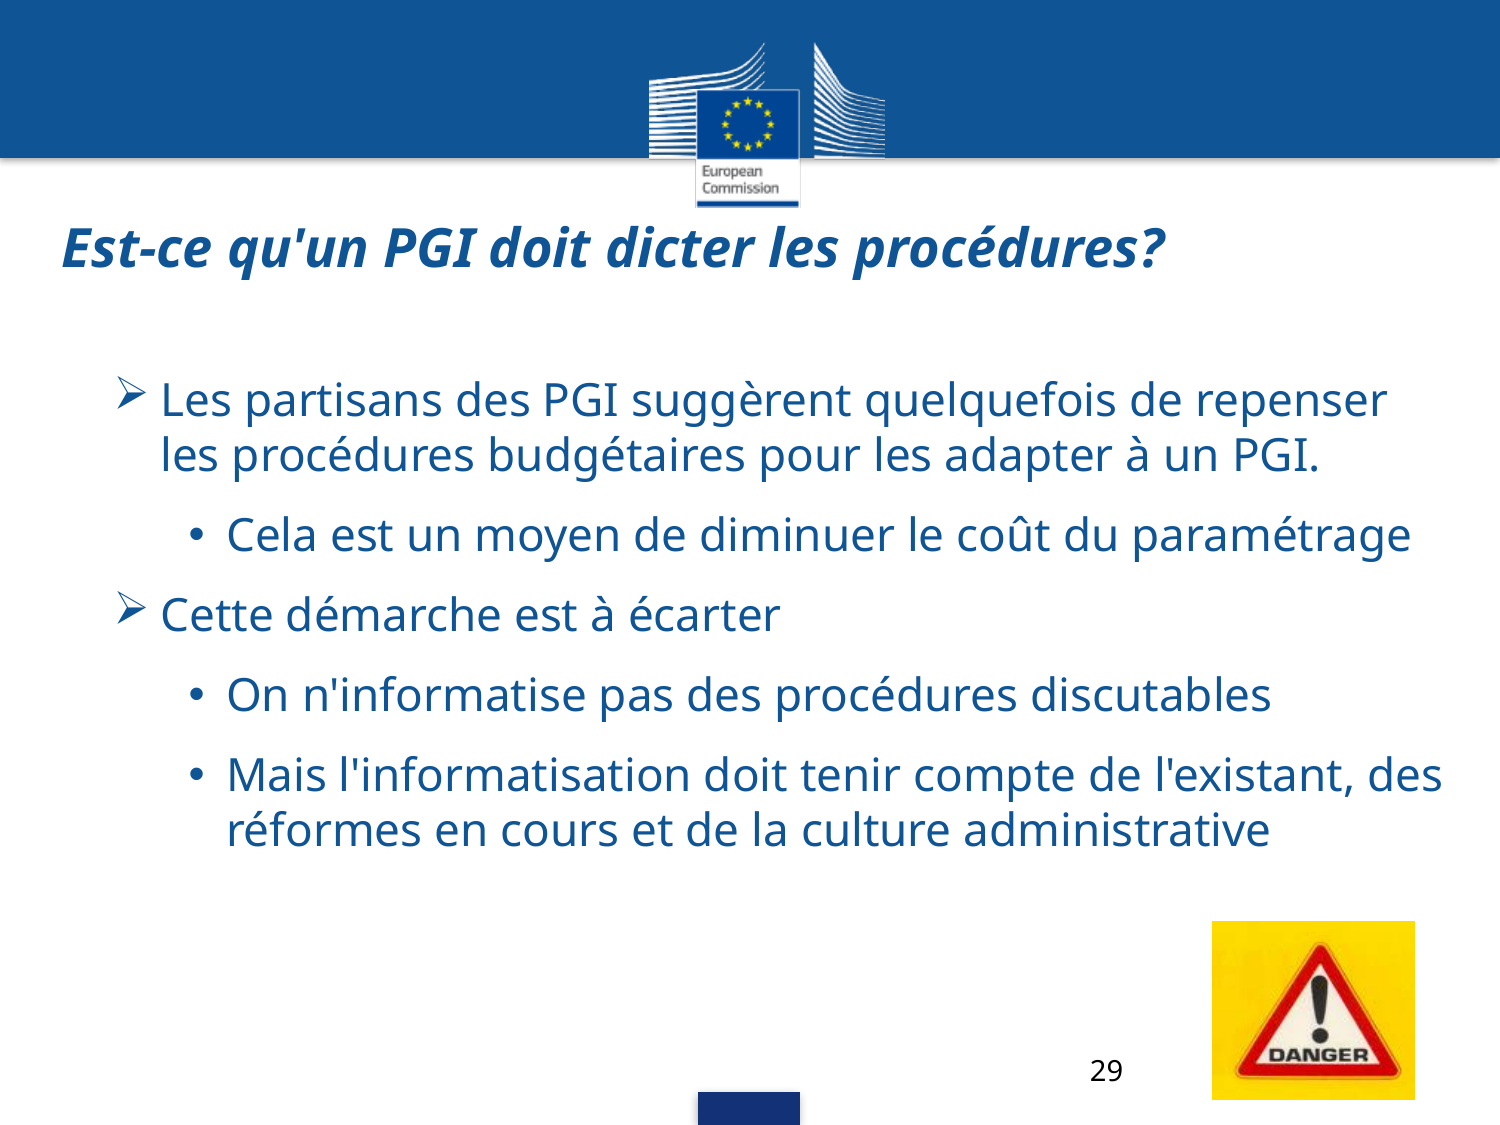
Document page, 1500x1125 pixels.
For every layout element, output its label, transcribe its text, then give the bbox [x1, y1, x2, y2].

title Est-ce qu'un PGI doit dicter les procédures? [46, 152, 1415, 340]
list Les partisans des PGI suggèrent quelquefois de repenser les procédures budgétaires pour les adapter à un PGI. Cela est un moyen de diminuer le coût du paramétrage Cette démarche est à écarter On n'informatise pas des procédures discutables Mais l'informatisation doit tenir compte de l'existant, des réformes en cours et de la culture administrative [23, 363, 1465, 1028]
slide_number 29 [1420, 1028, 1426, 1101]
picture [649, 42, 885, 152]
slide_number 29 [1074, 1028, 1207, 1101]
picture [1212, 920, 1416, 1101]
